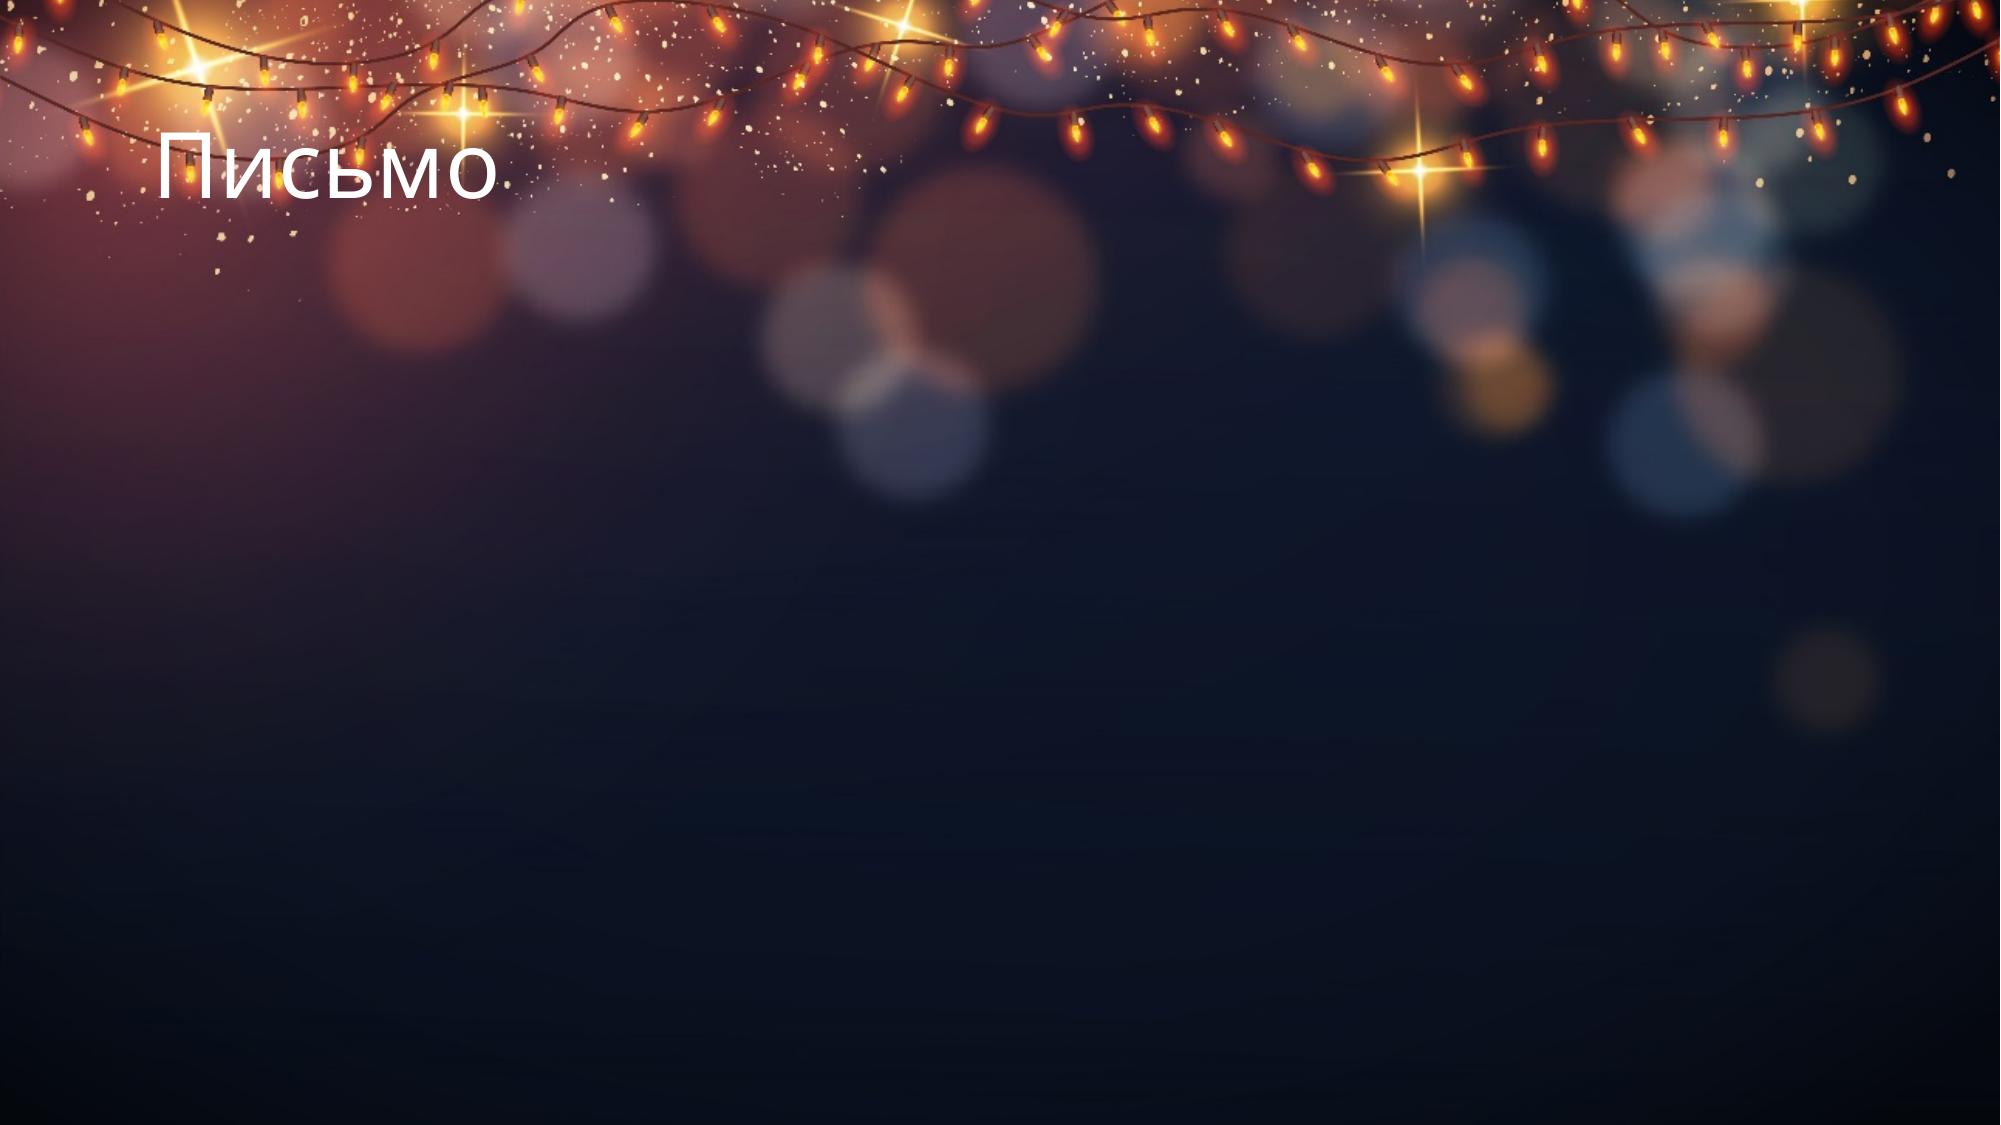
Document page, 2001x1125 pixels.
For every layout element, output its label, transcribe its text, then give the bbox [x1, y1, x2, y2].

picture [0, 0, 2000, 1125]
title Письмо [137, 59, 1863, 278]
